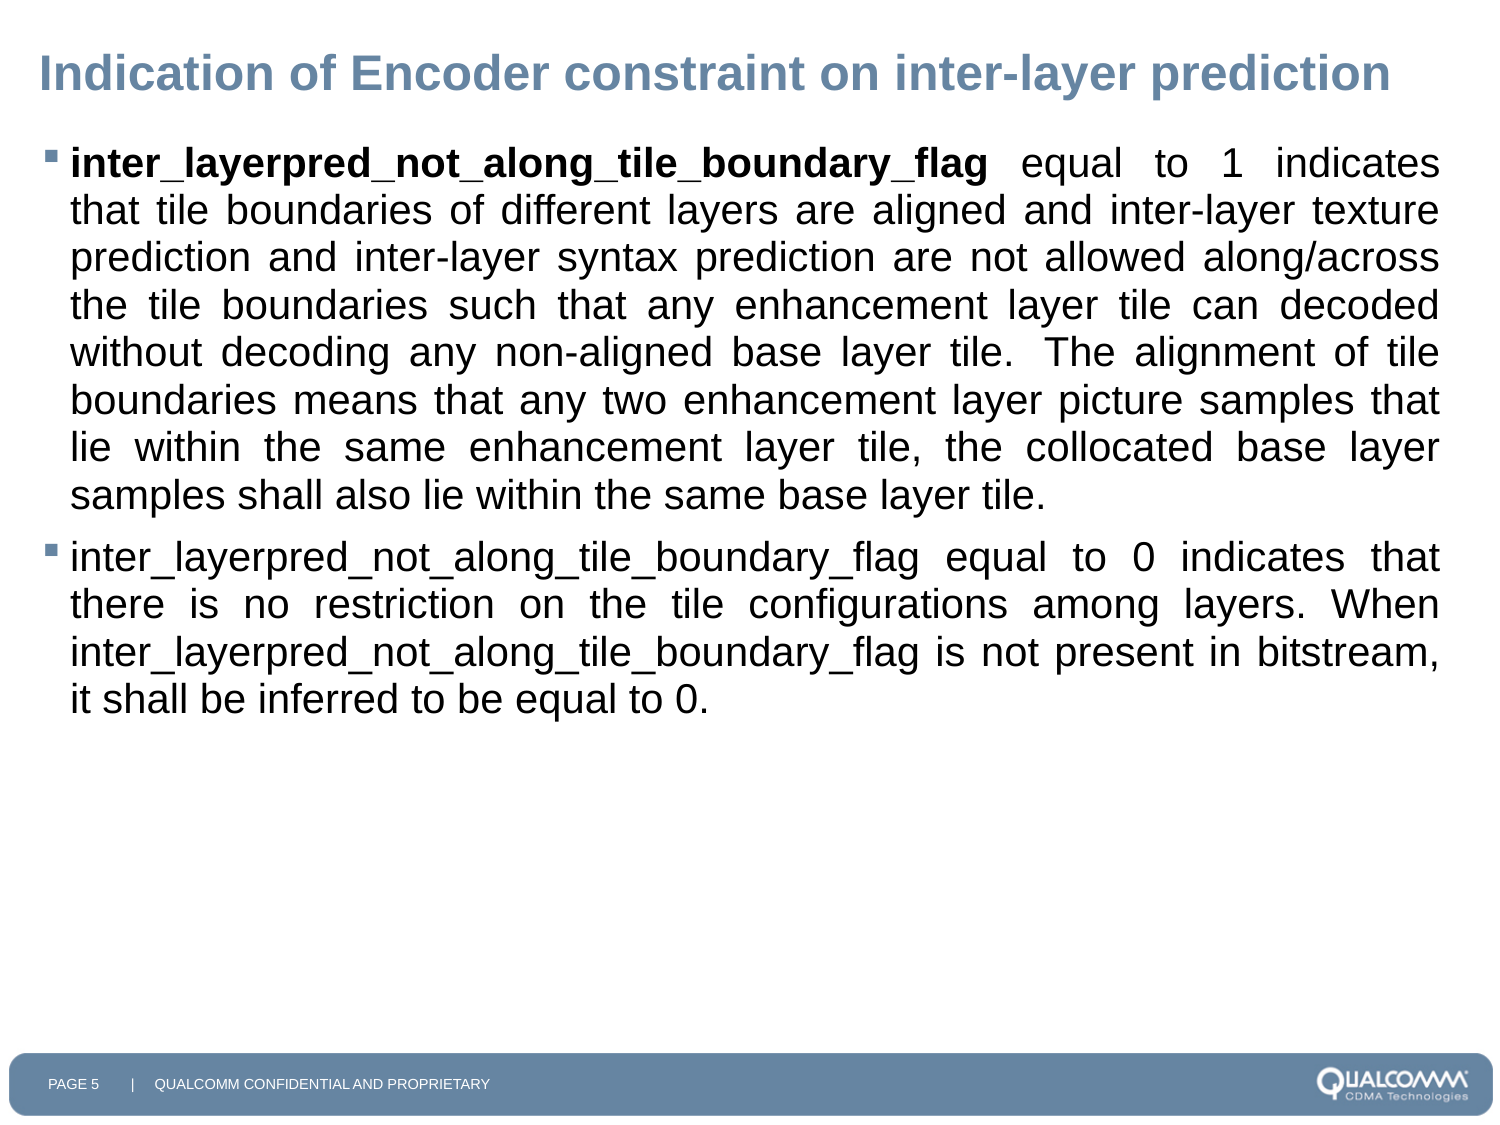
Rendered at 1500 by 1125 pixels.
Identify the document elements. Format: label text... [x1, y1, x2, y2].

title Indication of Encoder constraint on inter-layer prediction [23, 44, 1457, 138]
picture [0, 1048, 1500, 1125]
list inter_layerpred_not_along_tile_boundary_flag equal to 1 indicates that tile boundaries of different layers are aligned and inter-layer texture prediction and inter-layer syntax prediction are not allowed along/across the tile boundaries such that any enhancement layer tile can decoded without decoding any non-aligned base layer tile. The alignment of tile boundaries means that any two enhancement layer picture samples that lie within the same enhancement layer tile, the collocated base layer samples shall also lie within the same base layer tile. inter_layerpred_not_along_tile_boundary_flag equal to 0 indicates that there is no restriction on the tile configurations among layers. When inter_layerpred_not_along_tile_boundary_flag is not present in bitstream, it shall be inferred to be equal to 0. [26, 131, 1457, 1004]
